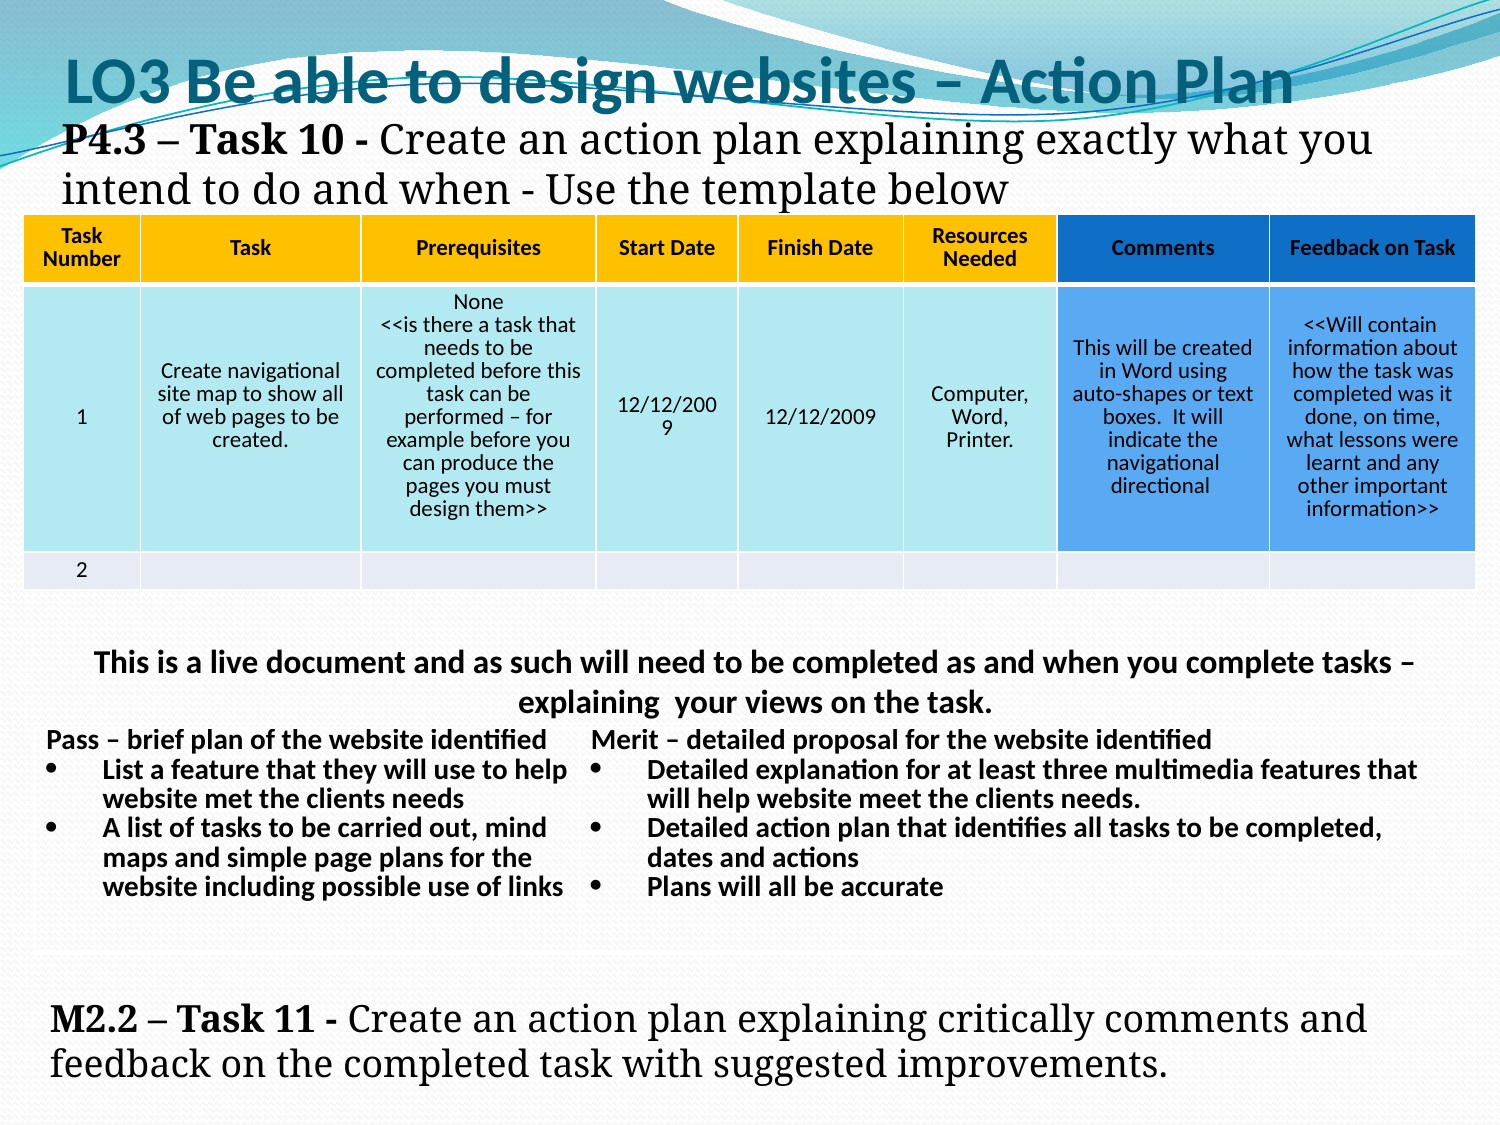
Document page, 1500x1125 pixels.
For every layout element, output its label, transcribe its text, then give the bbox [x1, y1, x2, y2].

table_cell [739, 553, 903, 589]
table_header Comments [1058, 215, 1269, 282]
table_header Start Date [597, 215, 737, 282]
table_cell 1 [24, 287, 140, 551]
table_cell [141, 553, 360, 589]
table_cell [1270, 553, 1475, 589]
table_cell [597, 553, 737, 589]
text_box This is a live document and as such will need to be completed as and when you complete tasks – explaining your views on the task. [46, 632, 1465, 727]
table_cell 2 [24, 553, 140, 589]
table_cell <<Will contain information about how the task was completed was it done, on time, what lessons were learnt and any other important information>> [1270, 287, 1475, 551]
table_header Pass – brief plan of the website identified List a feature that they will use to help website met the clients needs A list of tasks to be carried out, mind maps and simple page plans for the website including possible use of links [36, 729, 579, 950]
table_cell 12/12/2009 [597, 287, 737, 551]
table_cell 12/12/2009 [739, 287, 903, 551]
table_header Resources Needed [904, 215, 1056, 282]
table_header Task [141, 215, 360, 282]
table_cell [904, 553, 1056, 589]
table_header Merit – detailed proposal for the website identified Detailed explanation for at least three multimedia features that will help website meet the clients needs. Detailed action plan that identifies all tasks to be completed, dates and actions Plans will all be accurate [581, 729, 1464, 950]
table_cell [1058, 553, 1269, 589]
table_cell None <<is there a task that needs to be completed before this task can be performed – for example before you can produce the pages you must design them>> [362, 287, 595, 551]
table_cell Create navigational site map to show all of web pages to be created. [141, 287, 360, 551]
list P4.3 – Task 10 - Create an action plan explaining exactly what you intend to do and when - Use the template below [46, 105, 1465, 213]
table_header Prerequisites [362, 215, 595, 282]
table_header Task Number [24, 215, 140, 282]
table_cell This will be created in Word using auto-shapes or text boxes. It will indicate the navigational directional [1058, 287, 1269, 551]
table_header Finish Date [739, 215, 903, 282]
table_cell Computer, Word, Printer. [904, 287, 1056, 551]
title LO3 Be able to design websites – Action Plan [64, 7, 1415, 118]
text_box M2.2 – Task 11 - Create an action plan explaining critically comments and feedback on the completed task with suggested improvements. [35, 987, 1471, 1093]
table_header Feedback on Task [1270, 215, 1475, 282]
table_cell [362, 553, 595, 589]
